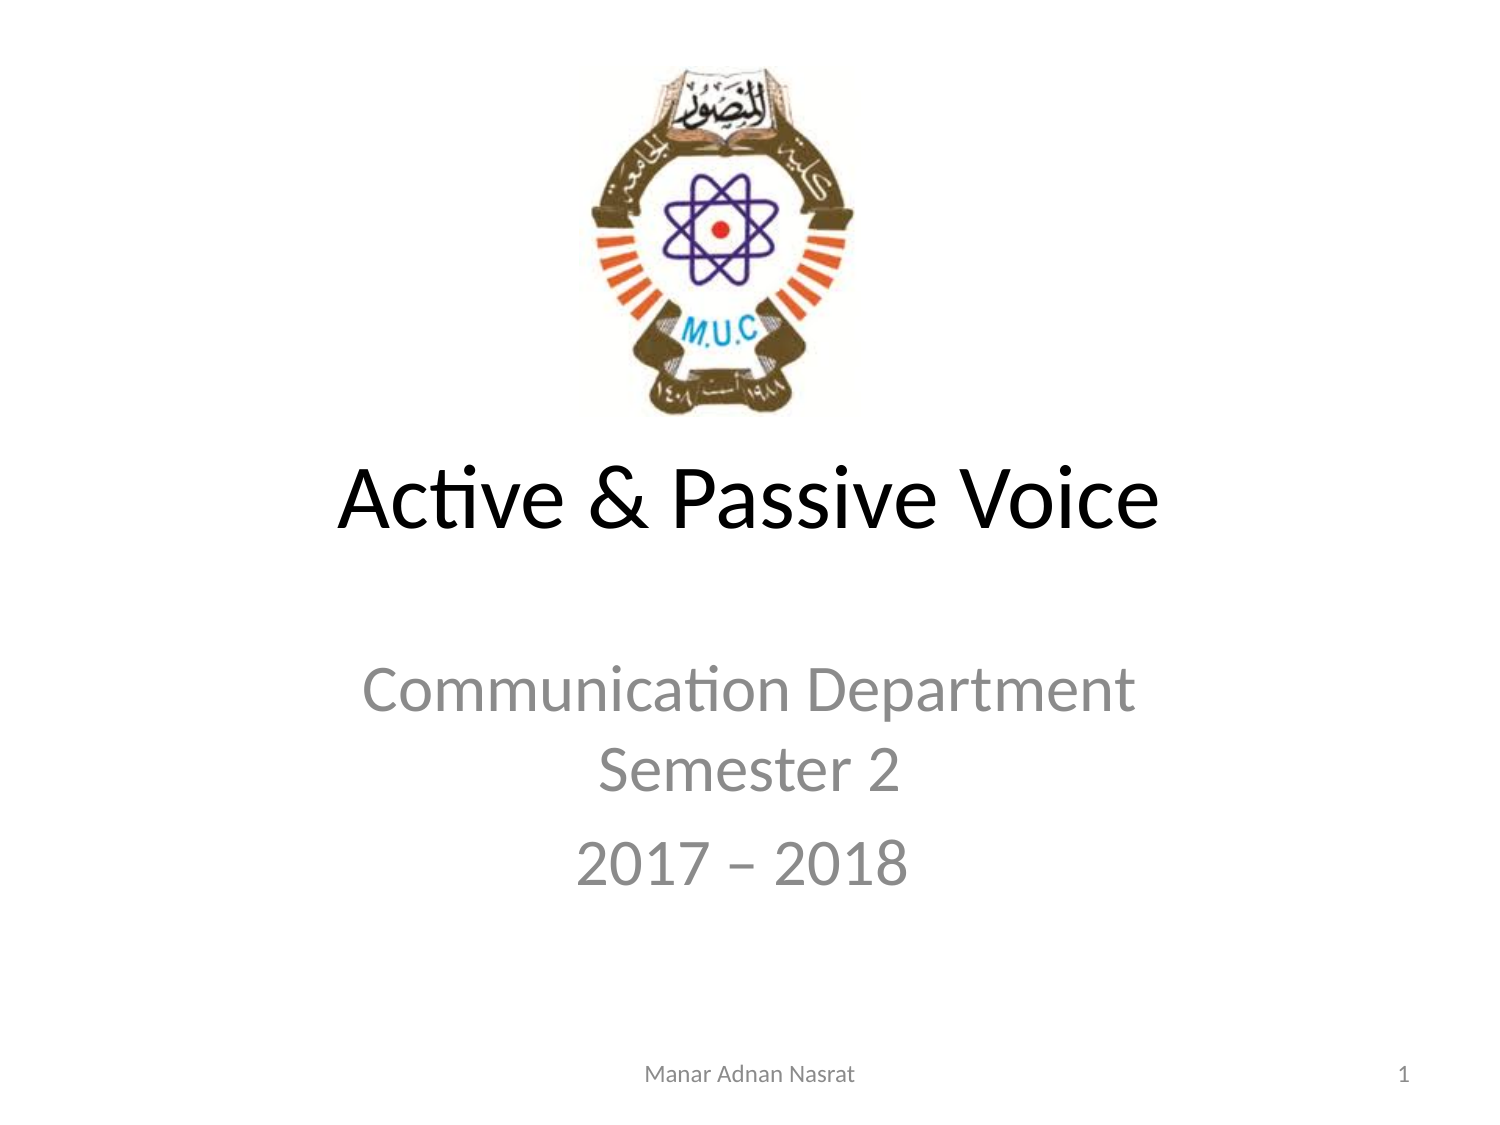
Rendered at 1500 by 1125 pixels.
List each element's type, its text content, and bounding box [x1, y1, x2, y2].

subtitle Communication Department Semester 2 2017 – 2018 [225, 637, 1275, 925]
slide_number 1 [1074, 1042, 1425, 1103]
title Active & Passive Voice [112, 62, 1388, 591]
picture [579, 66, 862, 418]
footer Manar Adnan Nasrat [512, 1042, 988, 1103]
